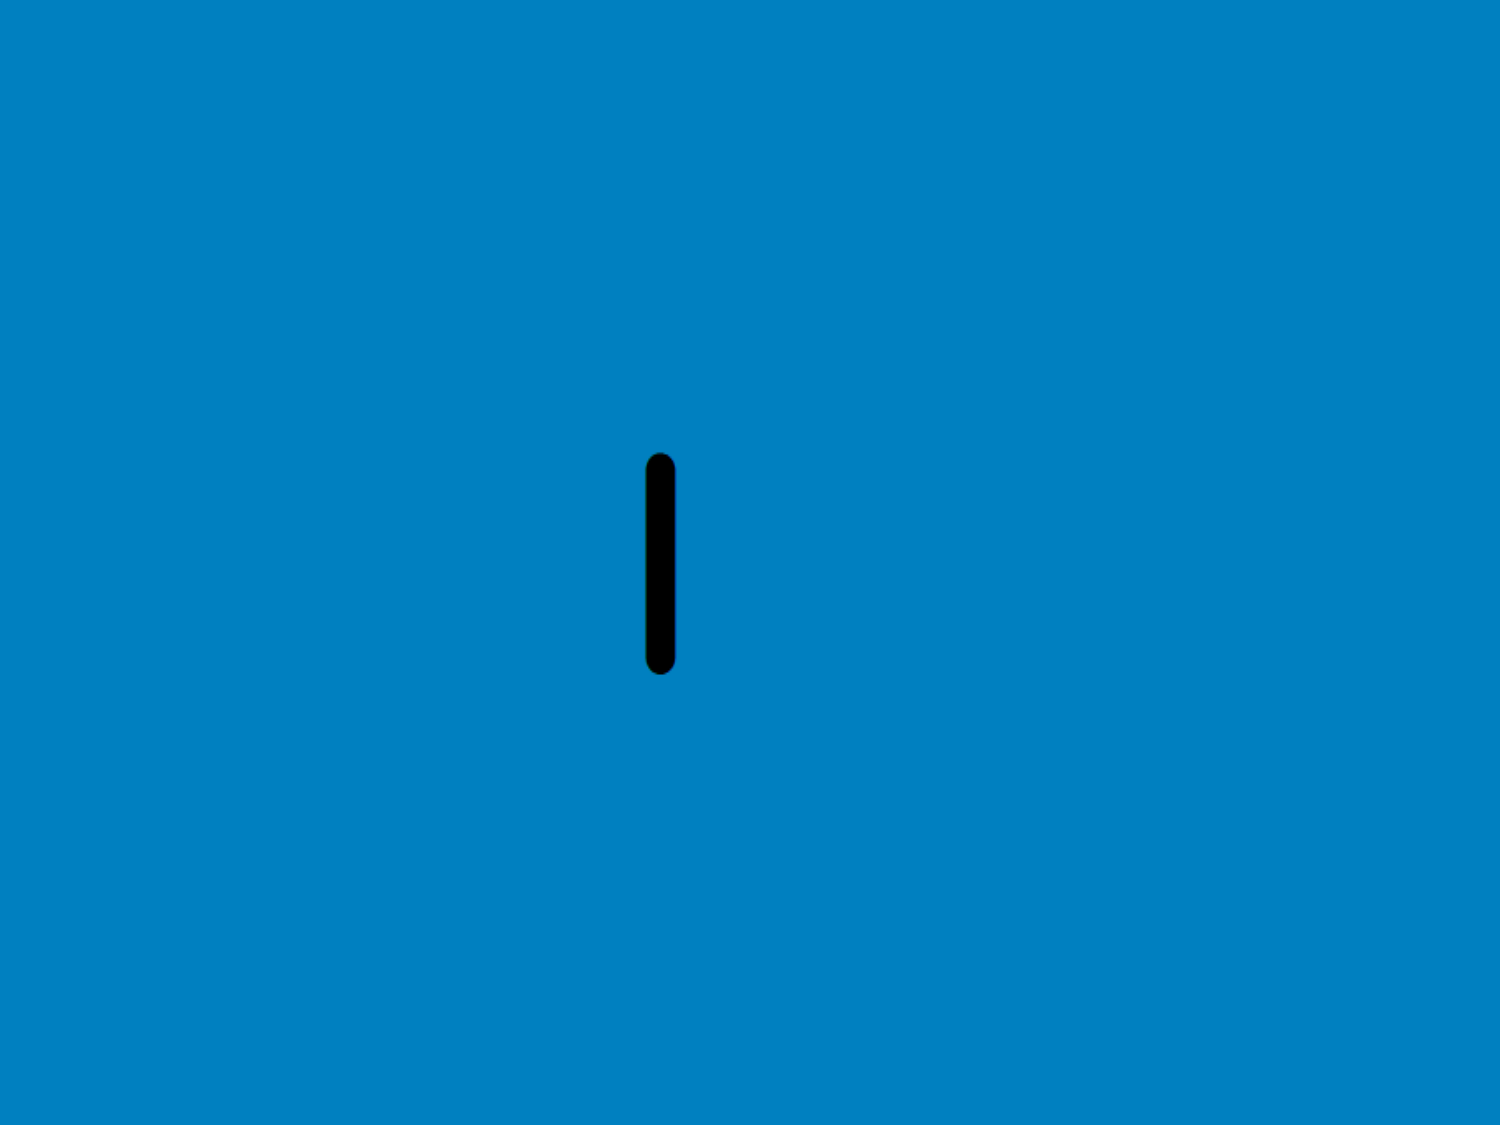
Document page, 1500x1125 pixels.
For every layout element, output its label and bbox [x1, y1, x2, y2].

picture [646, 455, 676, 674]
